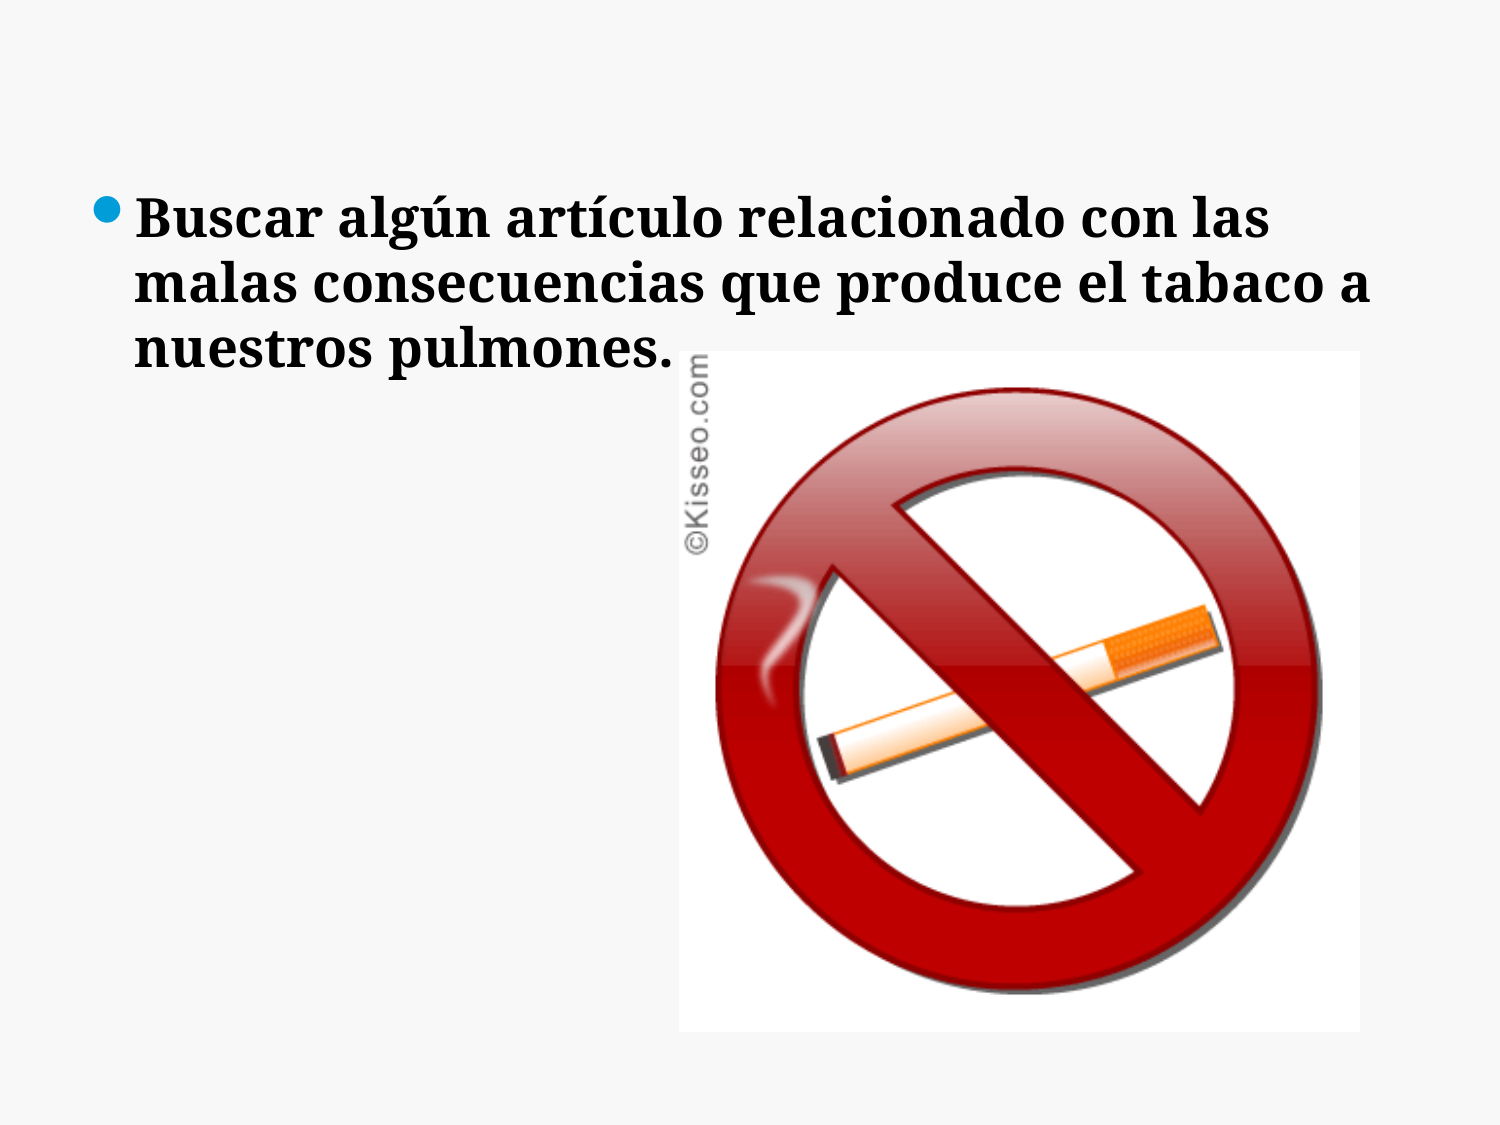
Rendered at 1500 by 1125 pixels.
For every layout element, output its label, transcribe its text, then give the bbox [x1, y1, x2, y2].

picture [679, 351, 1360, 1032]
list Buscar algún artículo relacionado con las malas consecuencias que produce el tabaco a nuestros pulmones. [75, 175, 1425, 1000]
